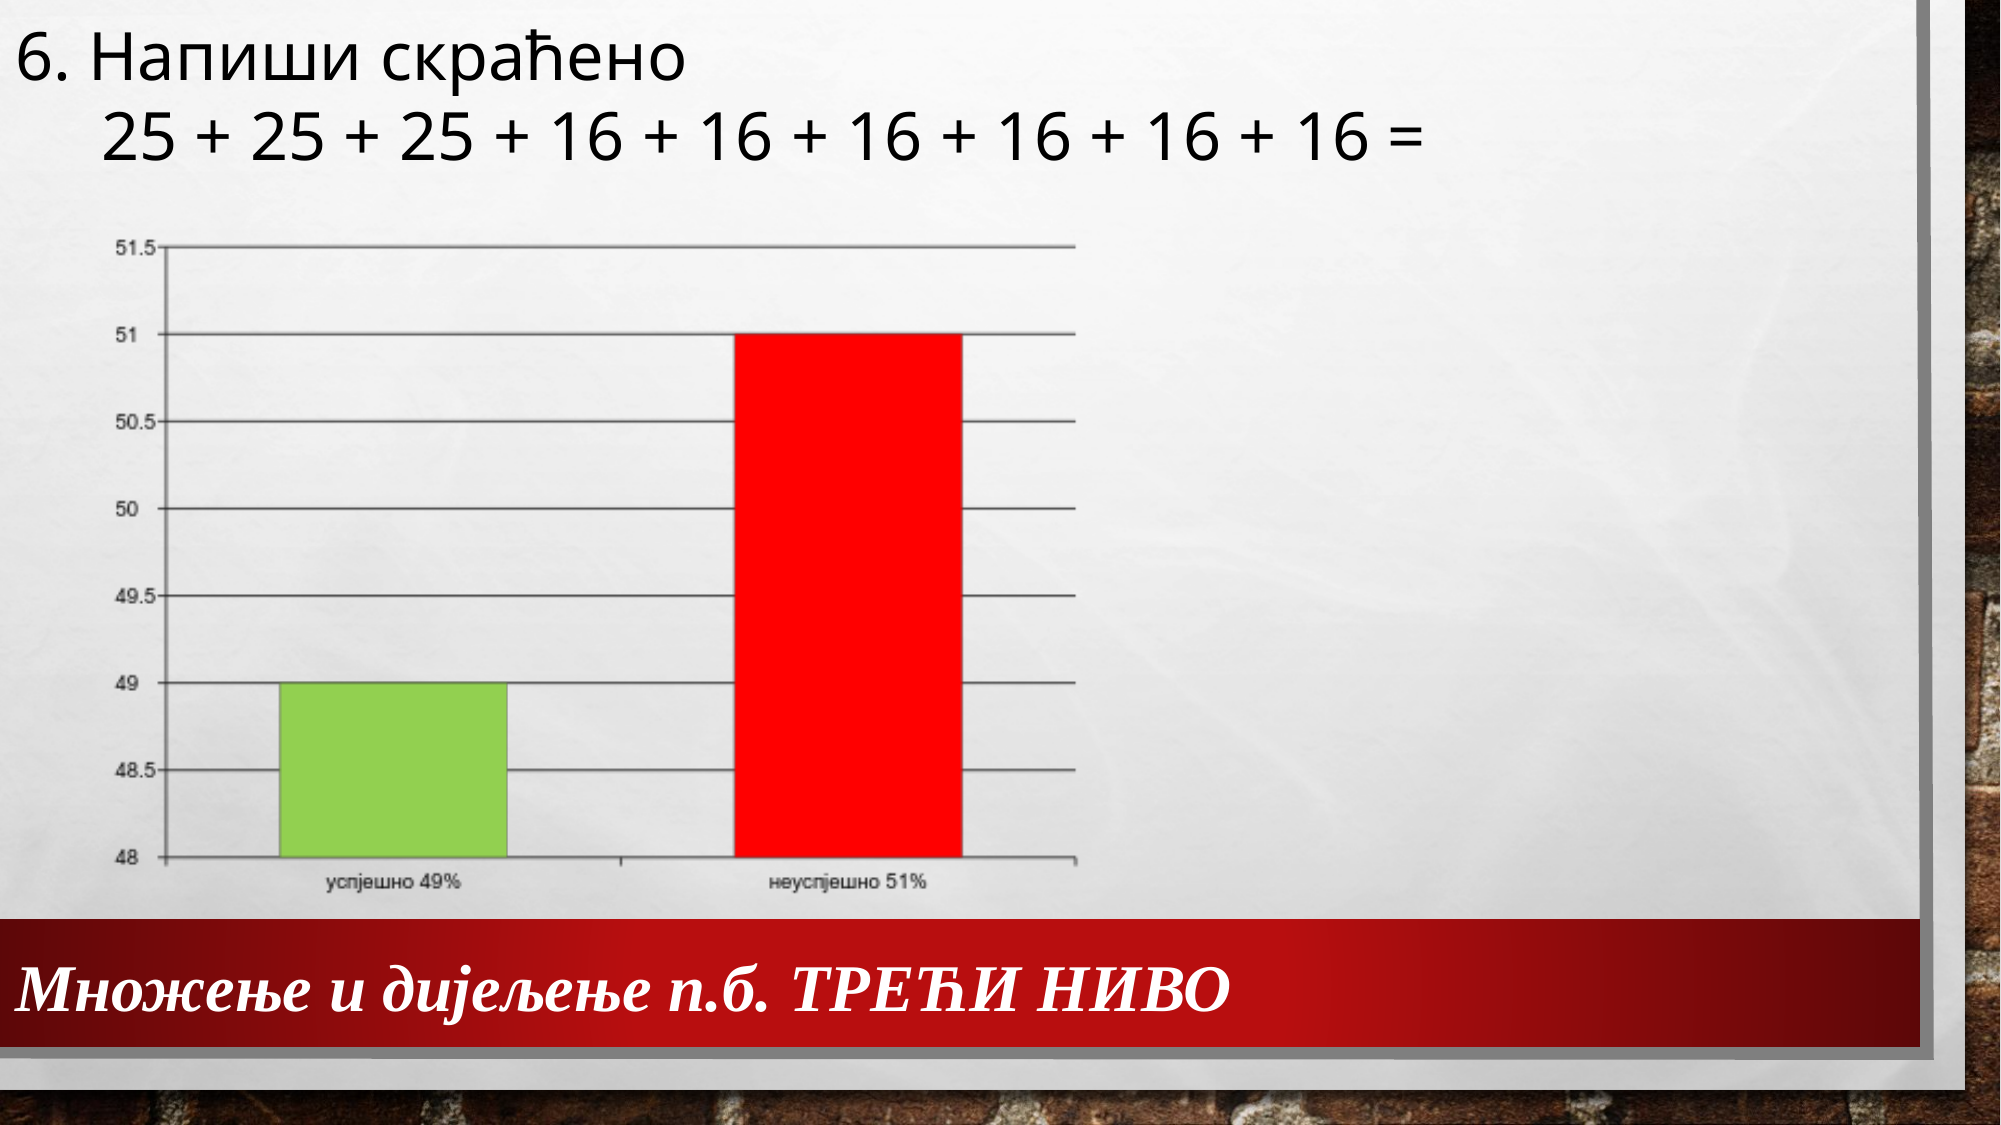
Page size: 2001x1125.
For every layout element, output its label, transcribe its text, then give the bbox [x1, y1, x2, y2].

picture [0, 186, 1921, 1048]
title 6. Напиши скраћено 25 + 25 + 25 + 16 + 16 + 16 + 16 + 16 + 16 = [0, 0, 2000, 188]
picture [0, 0, 2001, 1125]
text_box Множење и дијељење п.б. ТРЕЋИ НИВО [0, 937, 1304, 1034]
